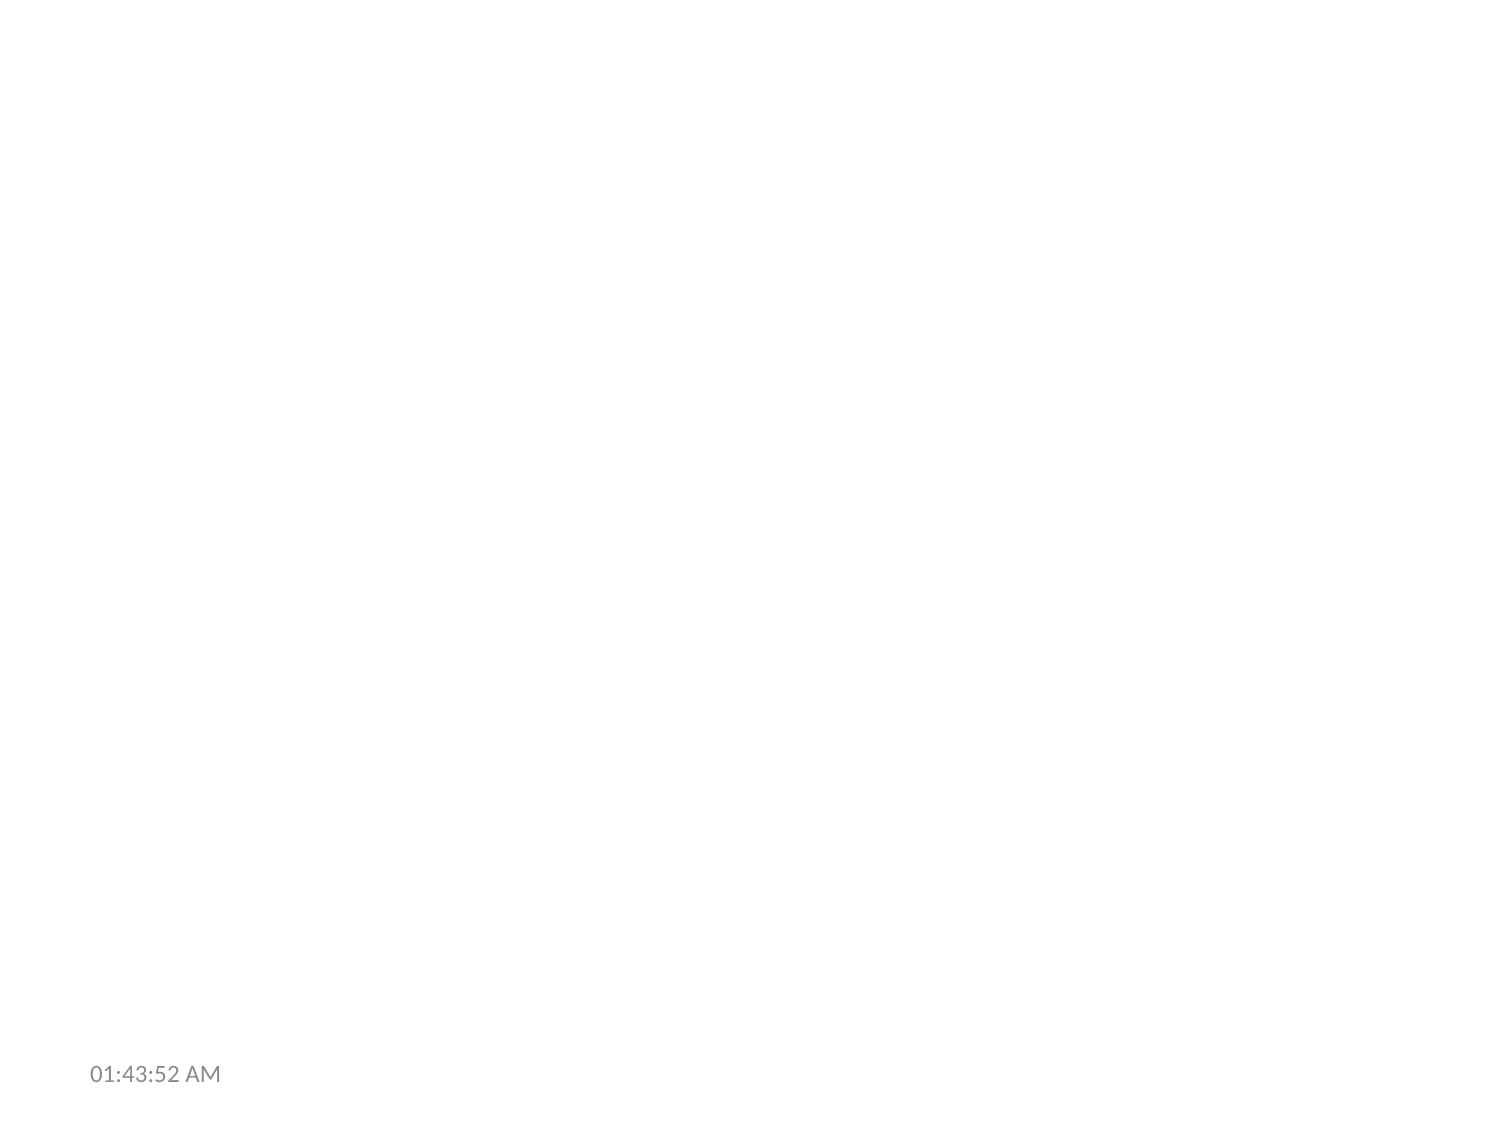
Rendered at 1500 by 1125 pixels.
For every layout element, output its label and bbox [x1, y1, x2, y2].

slide_number [75, 1042, 425, 1103]
